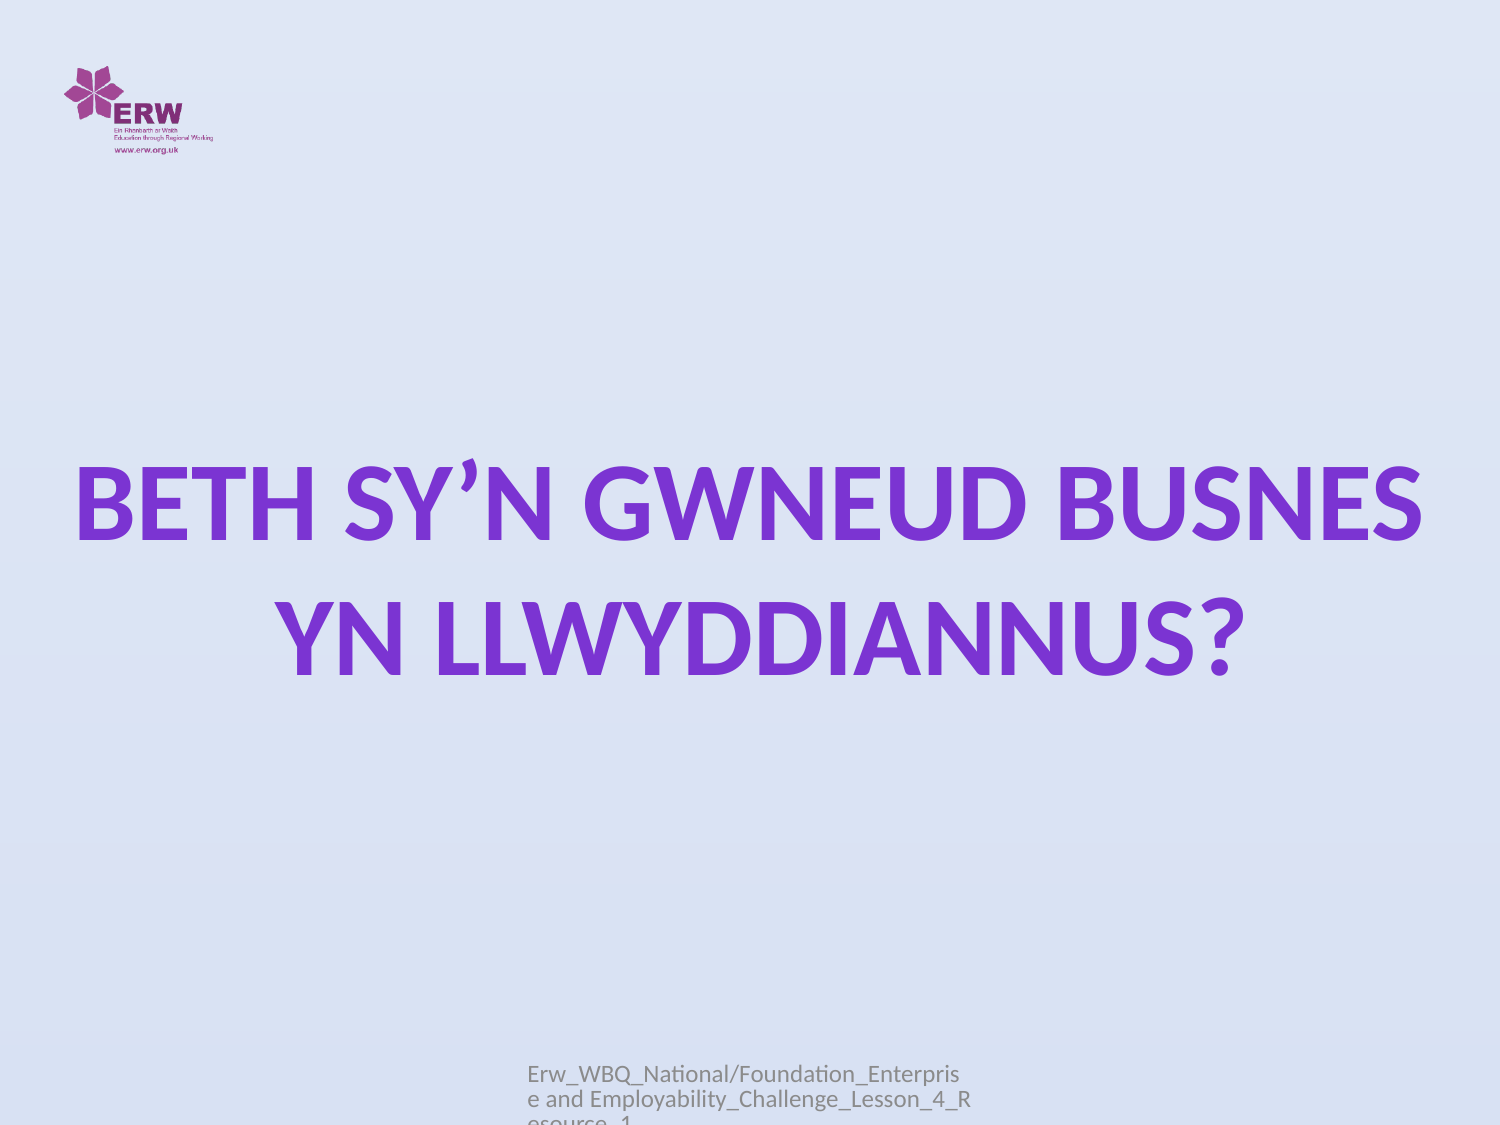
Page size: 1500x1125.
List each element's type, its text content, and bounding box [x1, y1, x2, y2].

picture [64, 66, 213, 155]
footer Erw_WBQ_National/Foundation_Enterprise and Employability_Challenge_Lesson_4_Resource_1 [512, 1042, 988, 1103]
text_box BETH SY’N GWNEUD BUSNES YN LLWYDDIANNUS? [58, 420, 1442, 706]
